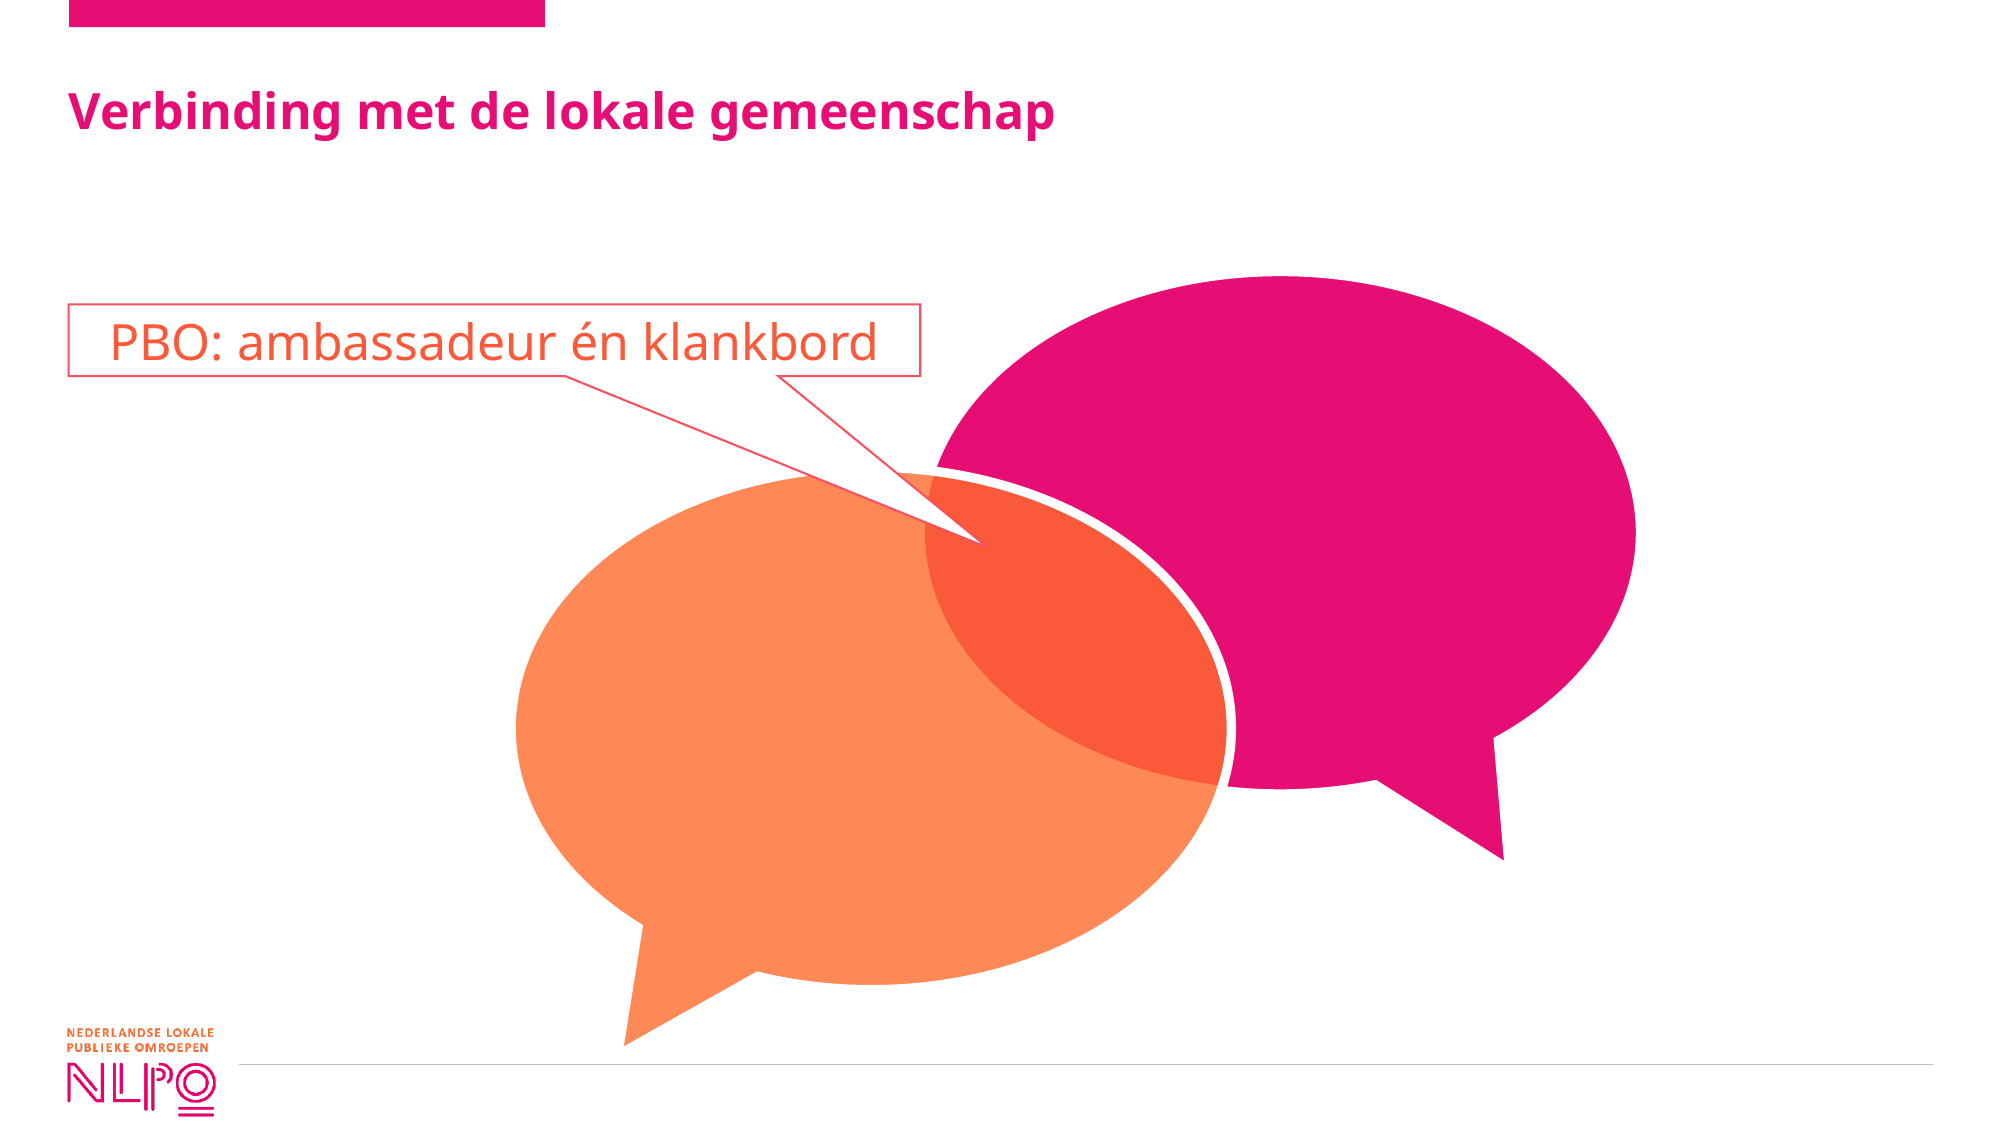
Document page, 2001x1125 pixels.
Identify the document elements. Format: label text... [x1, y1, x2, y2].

text_box [930, 271, 1641, 870]
text_box [511, 467, 1232, 1056]
title Verbinding met de lokale gemeenschap [68, 59, 1934, 141]
picture [67, 1028, 216, 1118]
text_box PBO: ambassadeur én klankbord [68, 304, 988, 548]
